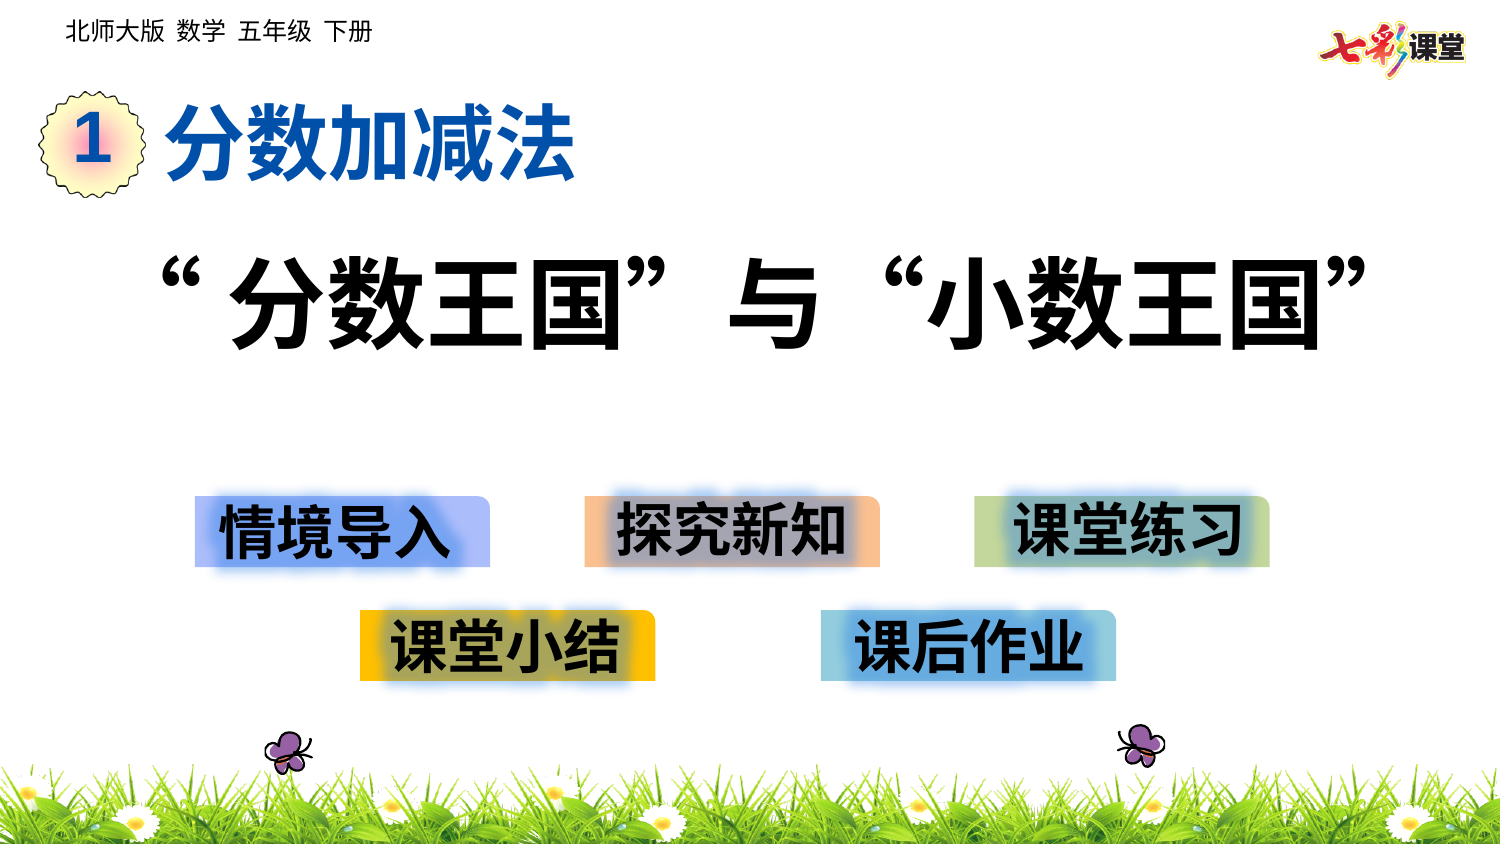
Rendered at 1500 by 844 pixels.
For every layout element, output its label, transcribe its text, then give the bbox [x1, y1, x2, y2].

text_box 课堂小结 [370, 598, 642, 693]
text_box “分数王国”与“小数王国” [90, 235, 1438, 367]
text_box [0, 0, 573, 70]
text_box 课后作业 [833, 598, 1106, 693]
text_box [37, 81, 146, 198]
picture [1316, 20, 1468, 80]
text_box 分数加减法 [150, 85, 590, 197]
text_box 课堂练习 [993, 481, 1266, 575]
text_box 情境导入 [199, 484, 472, 579]
picture [0, 723, 1500, 844]
text_box 探究新知 [596, 481, 868, 575]
